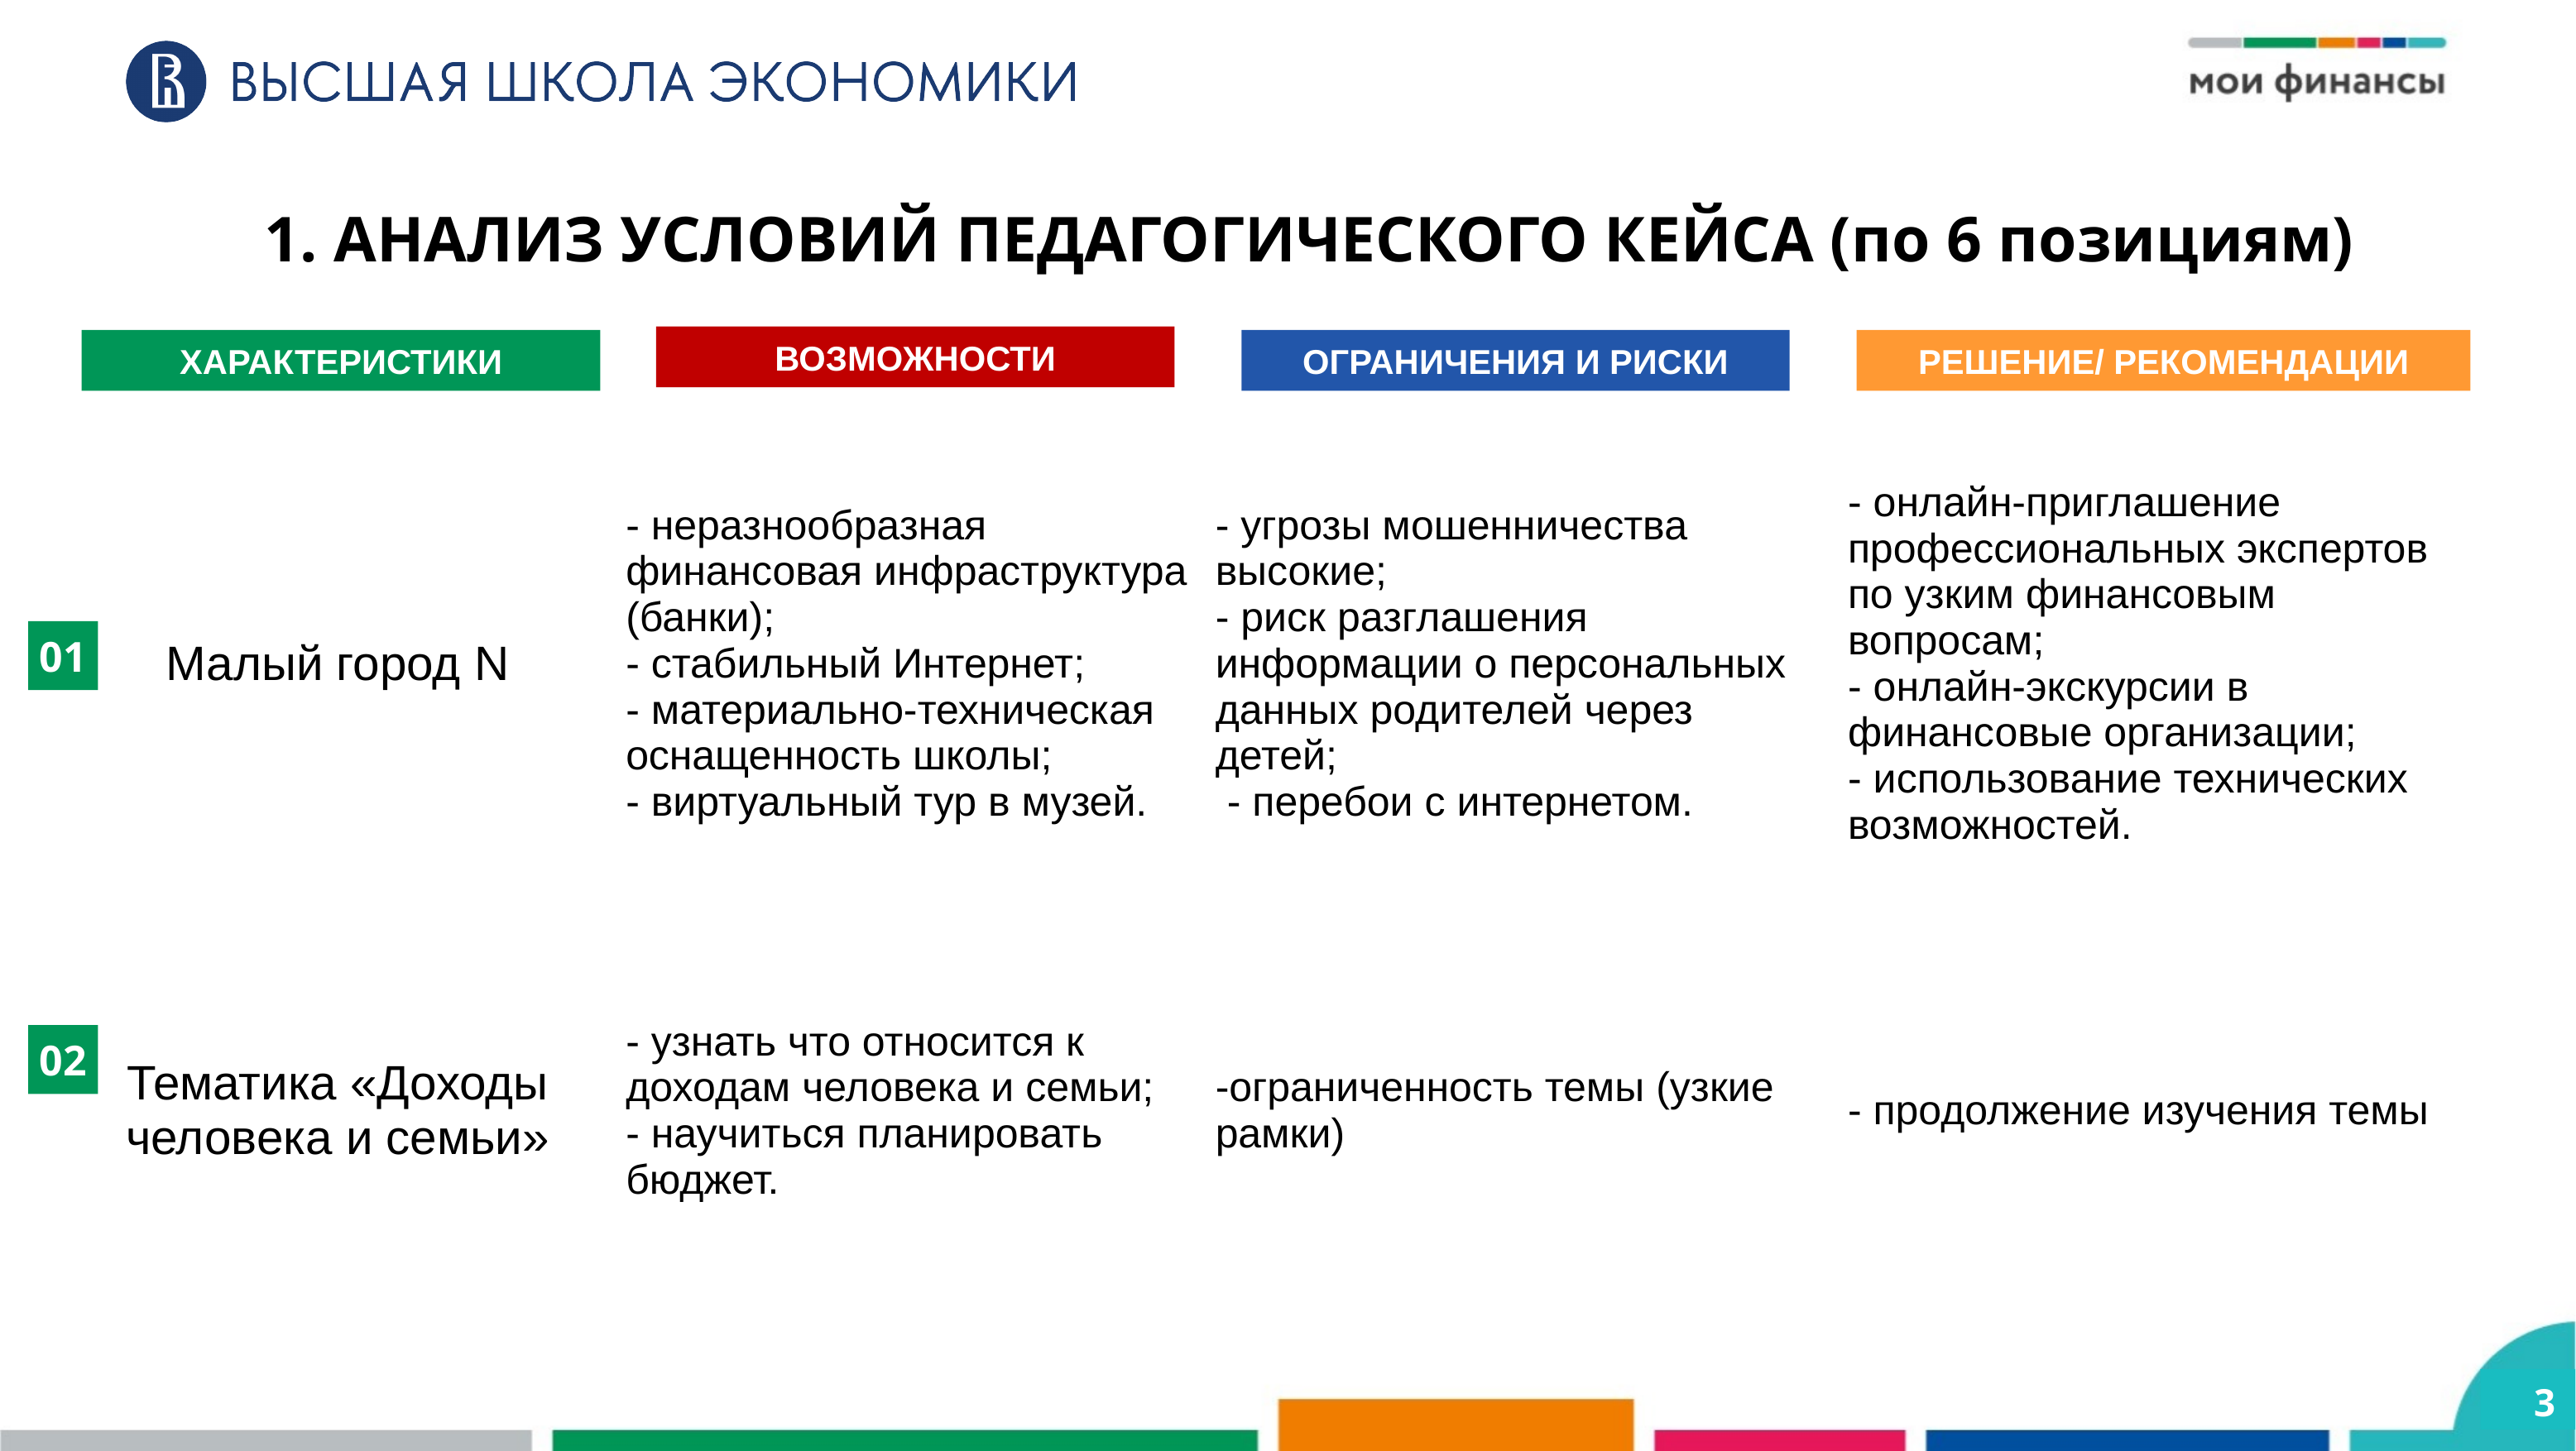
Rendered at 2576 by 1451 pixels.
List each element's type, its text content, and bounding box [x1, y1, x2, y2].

table_header [1835, 287, 2480, 440]
text_box 01 [28, 620, 98, 691]
text_box Ограничения и риски [1241, 329, 1790, 391]
table_cell - неразнообразная финансовая инфраструктура (банки); - стабильный Интернет; - материально-техническая оснащенность школы; - виртуальный тур в музей. [613, 440, 1203, 887]
table_header [1203, 287, 1835, 440]
text_box Характеристики [81, 329, 601, 391]
text_box ВОЗМОЖНОСТИ [655, 326, 1175, 388]
text_box Решение/ Рекомендации [1856, 329, 2471, 391]
table_cell - онлайн-приглашение профессиональных экспертов по узким финансовым вопросам; - онлайн-экскурсии в финансовые организации; - использование технических возможностей. [1835, 440, 2480, 887]
text_box 3 [2480, 1368, 2576, 1430]
table_cell - продолжение изучения темы [1835, 887, 2480, 1334]
table_cell - угрозы мошенничества высокие; - риск разглашения информации о персональных данных родителей через детей; - перебои с интернетом. [1203, 440, 1835, 887]
picture [0, 0, 2576, 1451]
table_cell Тематика «Доходы человека и семьи» [62, 887, 613, 1334]
table_cell - узнать что относится к доходам человека и семьи; - научиться планировать бюджет. [613, 887, 1203, 1334]
table_cell -ограниченность темы (узкие рамки) [1203, 887, 1835, 1334]
text_box 02 [28, 1025, 98, 1094]
table_header [62, 287, 613, 440]
table_header [613, 287, 1203, 440]
table_cell Малый город N [62, 440, 613, 887]
text_box 1. АНАЛИЗ УСЛОВИЙ ПЕДАГОГИЧЕСКОГО КЕЙСА (по 6 позициям) [44, 189, 2576, 285]
